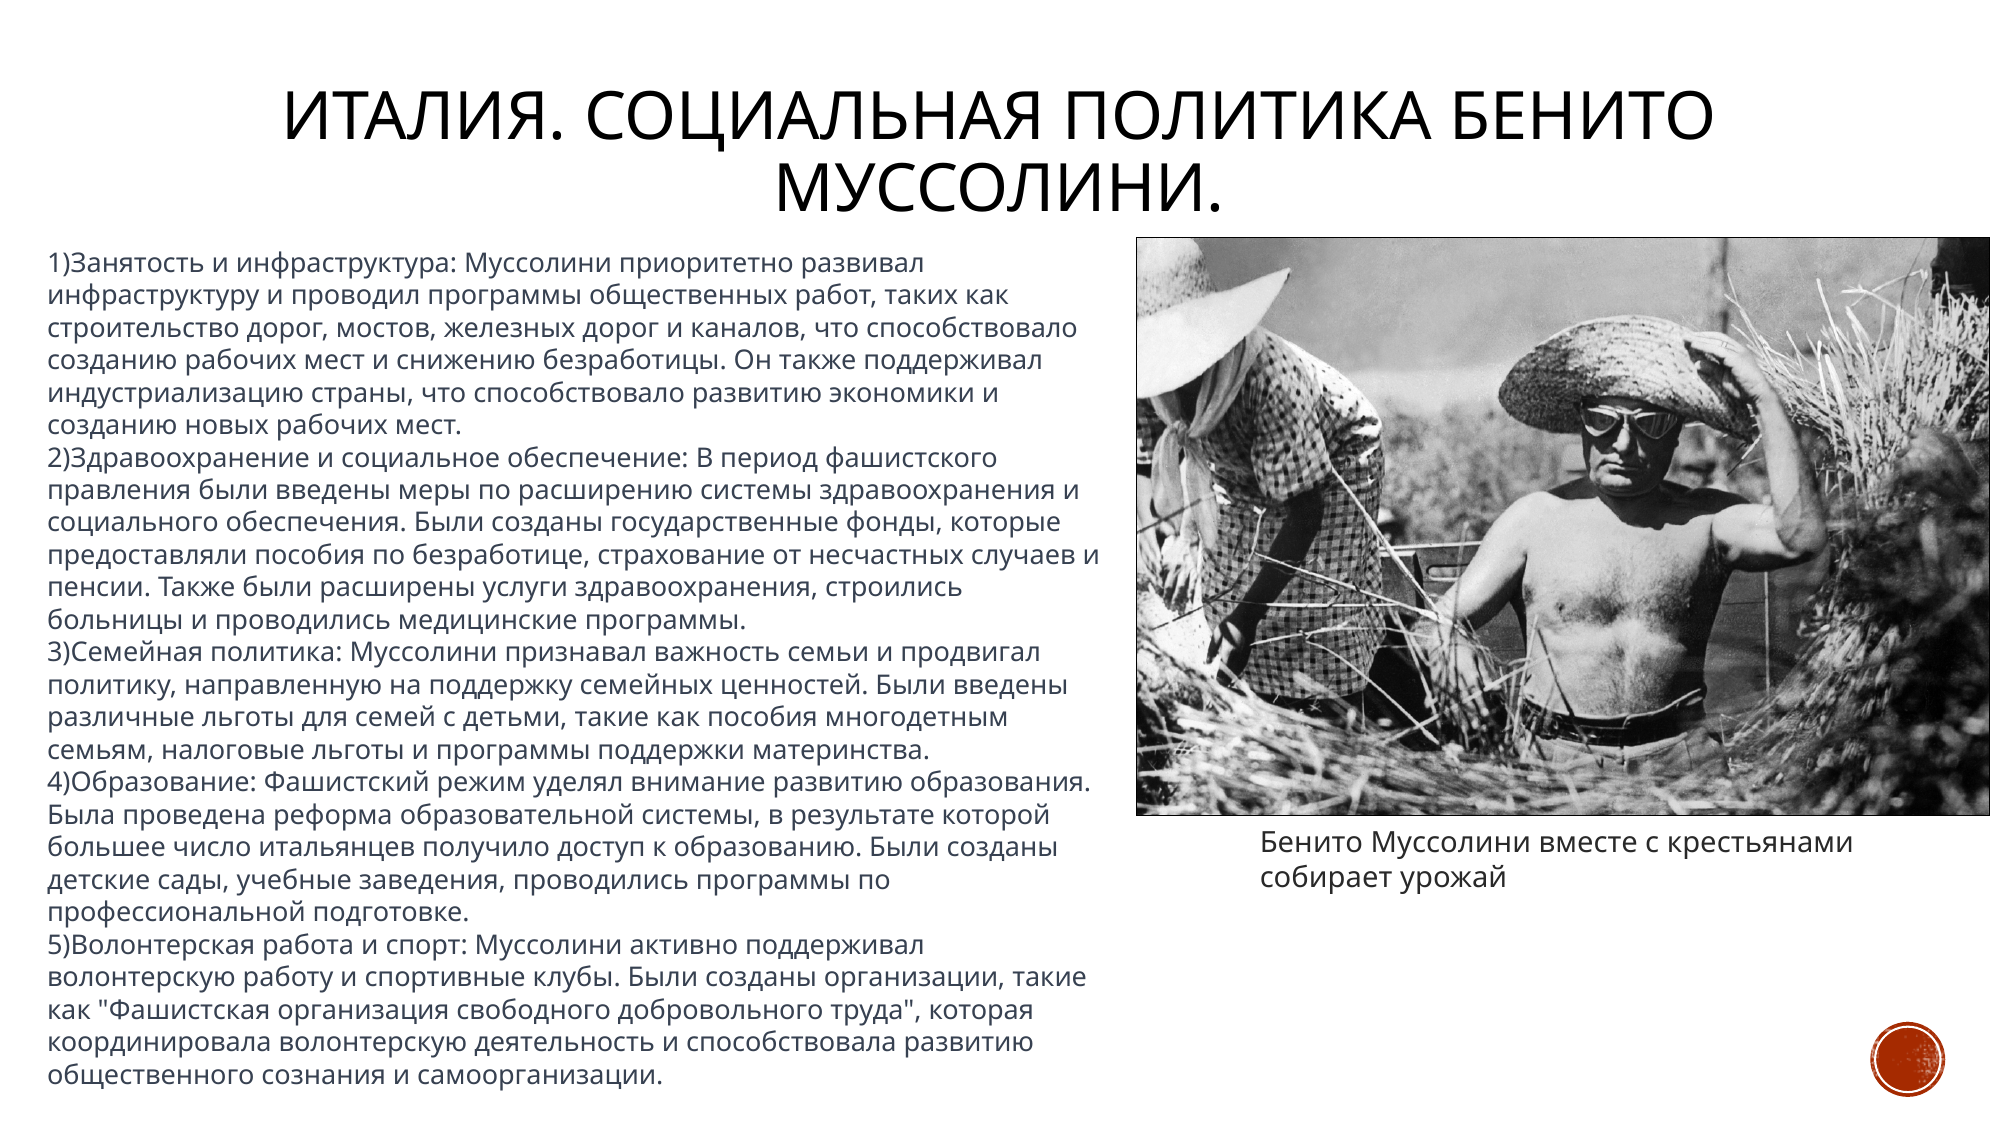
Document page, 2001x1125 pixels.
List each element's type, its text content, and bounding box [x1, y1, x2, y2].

text_box Бенито Муссолини вместе с крестьянами собирает урожай [1244, 817, 1882, 991]
text_box 1)Занятость и инфраструктура: Муссолини приоритетно развивал инфраструктуру и проводил программы общественных работ, таких как строительство дорог, мостов, железных дорог и каналов, что способствовало созданию рабочих мест и снижению безработицы. Он также поддерживал индустриализацию страны, что способствовало развитию экономики и созданию новых рабочих мест. 2)Здравоохранение и социальное обеспечение: В период фашистского правления были введены меры по расширению системы здравоохранения и социального обеспечения. Были созданы государственные фонды, которые предоставляли пособия по безработице, страхование от несчастных случаев и пенсии. Также были расширены услуги здравоохранения, строились больницы и проводились медицинские программы. 3)Семейная политика: Муссолини признавал важность семьи и продвигал политику, направленную на поддержку семейных ценностей. Были введены различные льготы для семей с детьми, такие как пособия многодетным семьям, налоговые льготы и программы поддержки материнства. 4)Образование: Фашистский режим уделял внимание развитию образования. Была проведена реформа образовательной системы, в результате которой большее число итальянцев получило доступ к образованию. Были созданы детские сады, учебные заведения, проводились программы по профессиональной подготовке. 5)Волонтерская работа и спорт: Муссолини активно поддерживал волонтерскую работу и спортивные клубы. Были созданы организации, такие как "Фашистская организация свободного добровольного труда", которая координировала волонтерскую деятельность и способствовала развитию общественного сознания и самоорганизации. [32, 237, 1117, 1097]
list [1140, 241, 1989, 816]
title ИТАЛИЯ. СОЦИАЛЬНАЯ ПОЛИТИКА БЕНИТО МУССОЛИНИ. [174, 22, 1825, 287]
